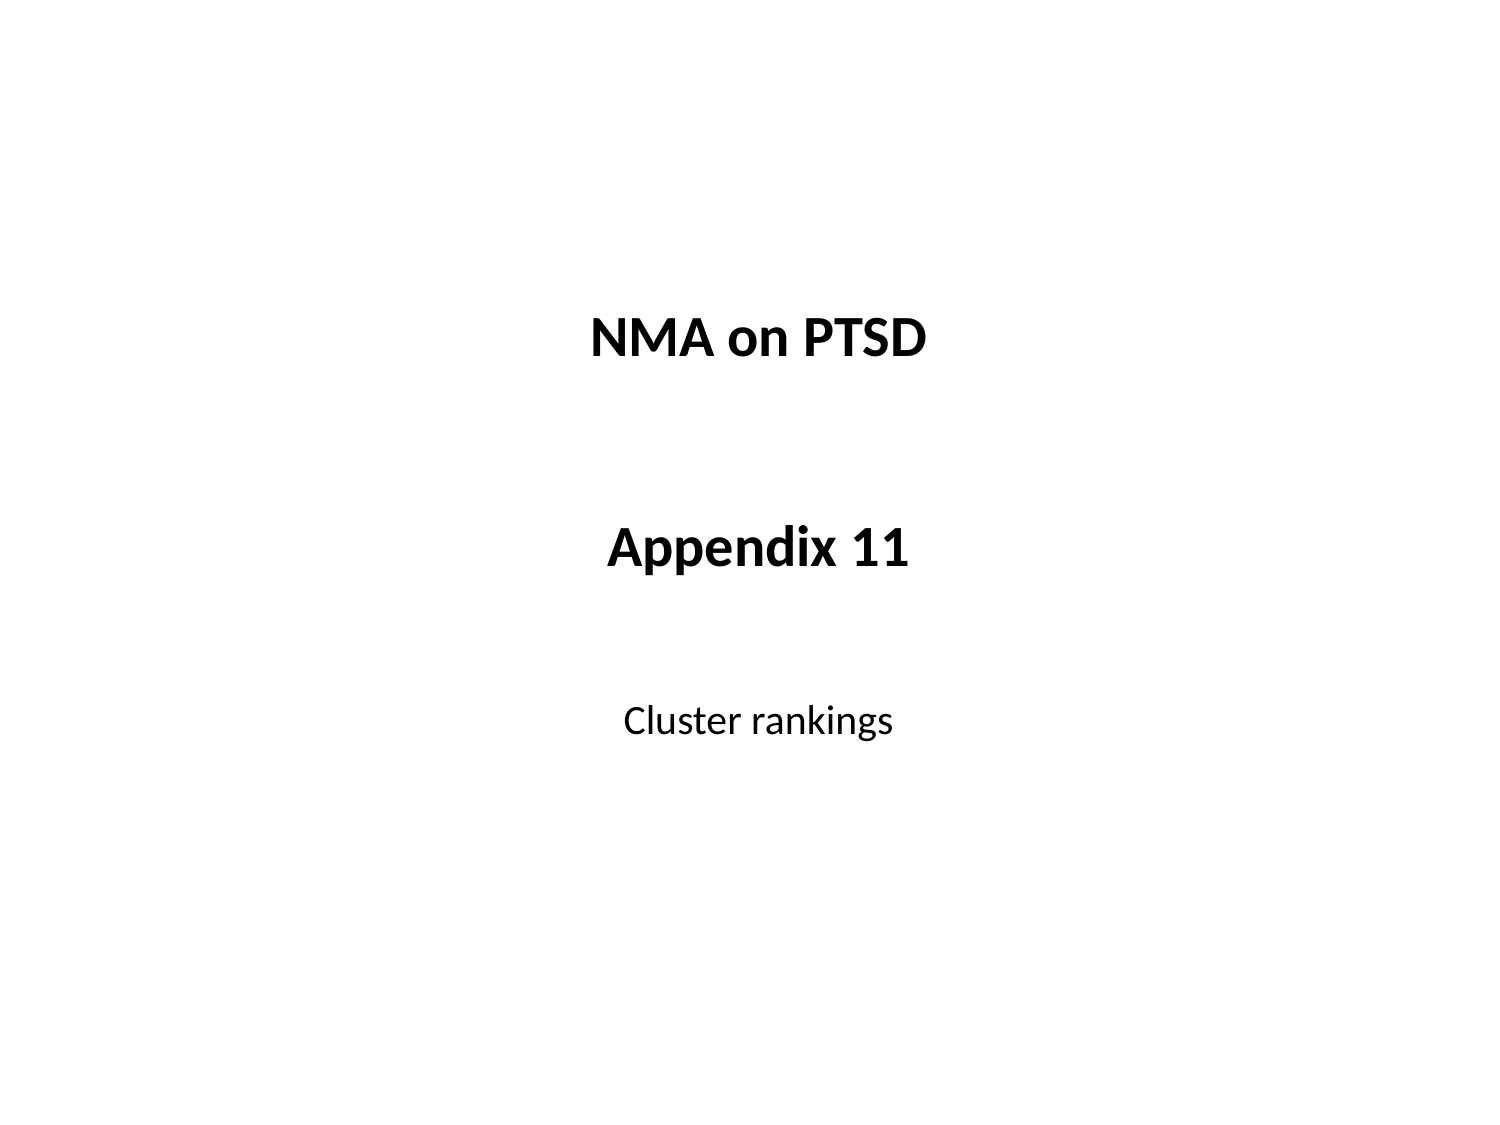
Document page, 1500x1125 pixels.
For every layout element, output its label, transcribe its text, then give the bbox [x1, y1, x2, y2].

text_box NMA on PTSD Appendix 11 Cluster rankings [575, 290, 942, 751]
